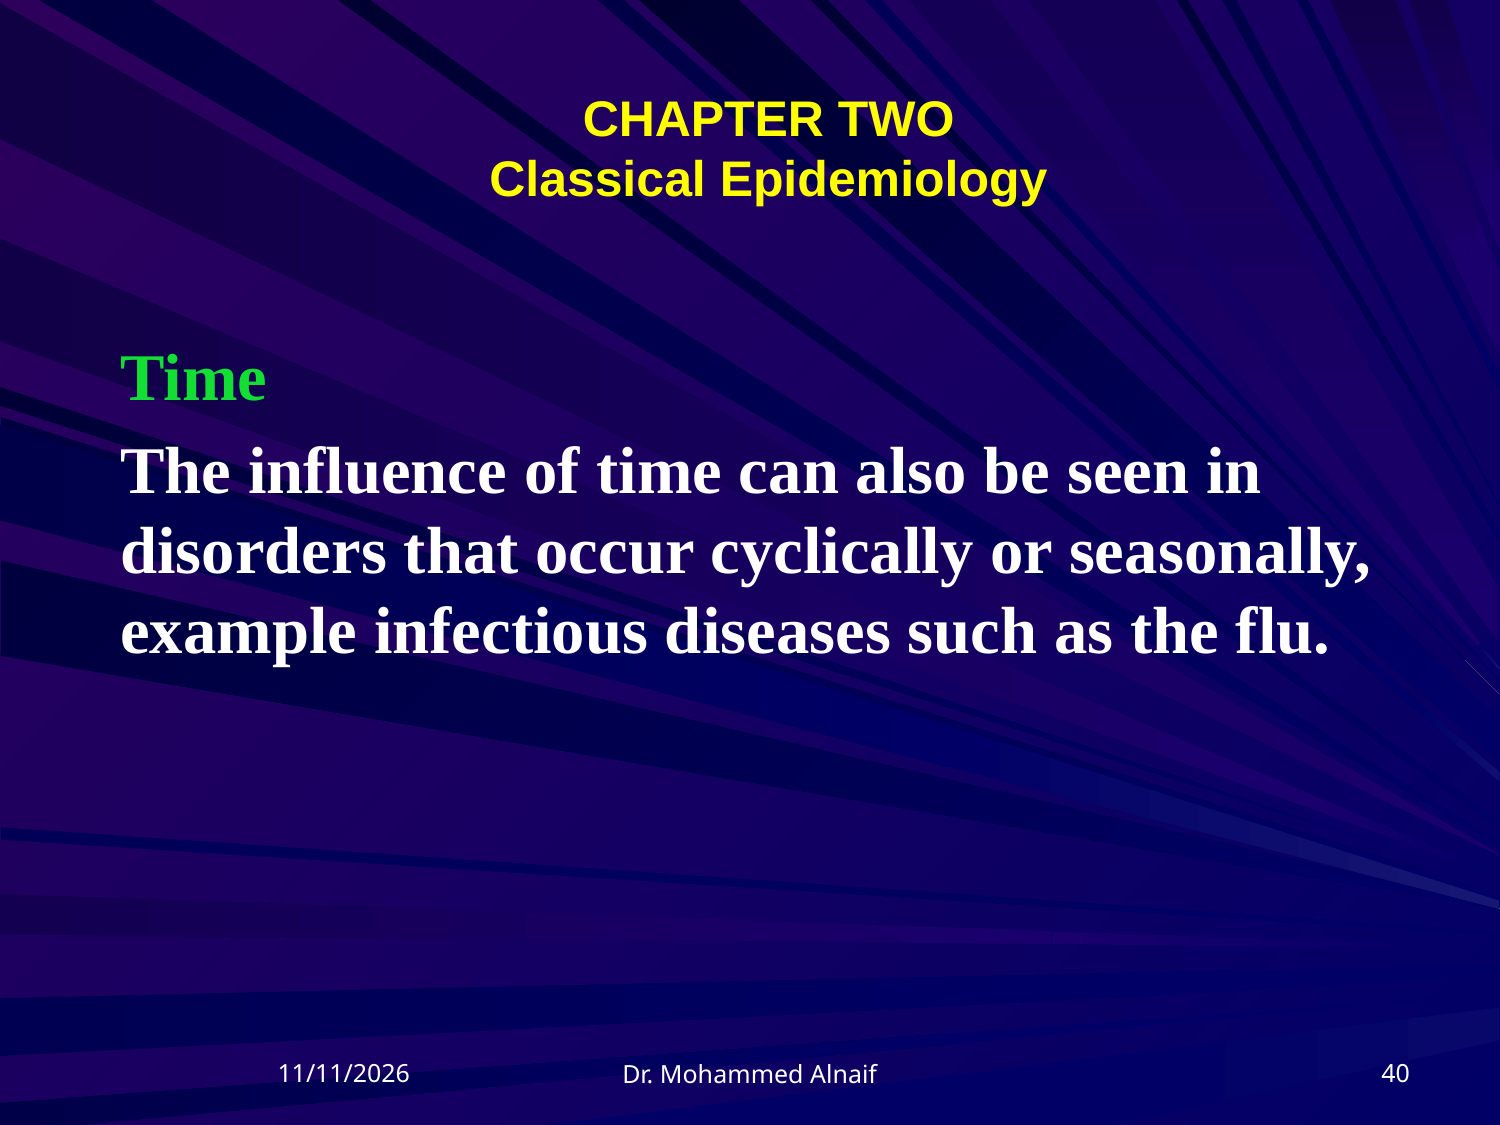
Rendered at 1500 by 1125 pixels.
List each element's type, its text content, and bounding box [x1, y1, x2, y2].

subtitle Time The influence of time can also be seen in disorders that occur cyclically or seasonally, example infectious diseases such as the flu. [105, 326, 1430, 926]
title CHAPTER TWO Classical Epidemiology [93, 23, 1444, 270]
slide_number 40 [1074, 1023, 1426, 1100]
footer Dr. Mohammed Alnaif [512, 1024, 988, 1101]
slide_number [74, 1023, 426, 1100]
